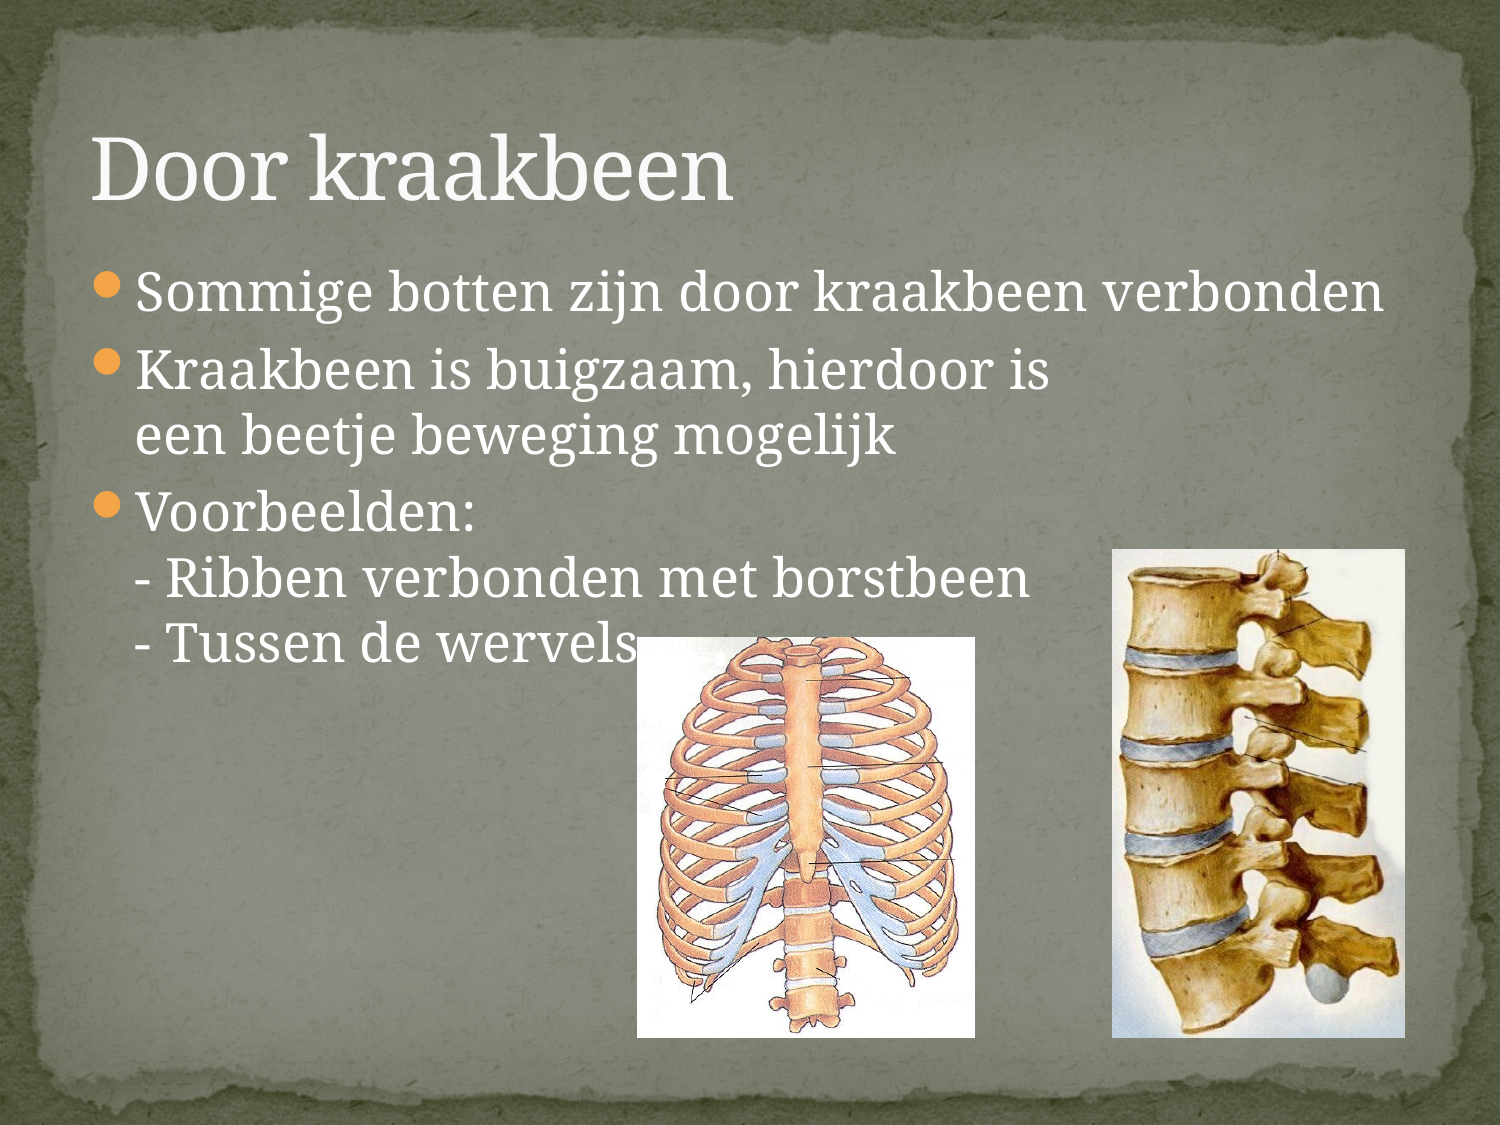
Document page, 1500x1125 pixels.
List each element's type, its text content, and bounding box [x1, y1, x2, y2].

picture [637, 637, 975, 1038]
title Door kraakbeen [74, 24, 1425, 225]
list Sommige botten zijn door kraakbeen verbonden Kraakbeen is buigzaam, hierdoor is een beetje beweging mogelijk Voorbeelden: - Ribben verbonden met borstbeen - Tussen de wervels [75, 249, 1425, 1000]
picture [1112, 549, 1405, 1038]
